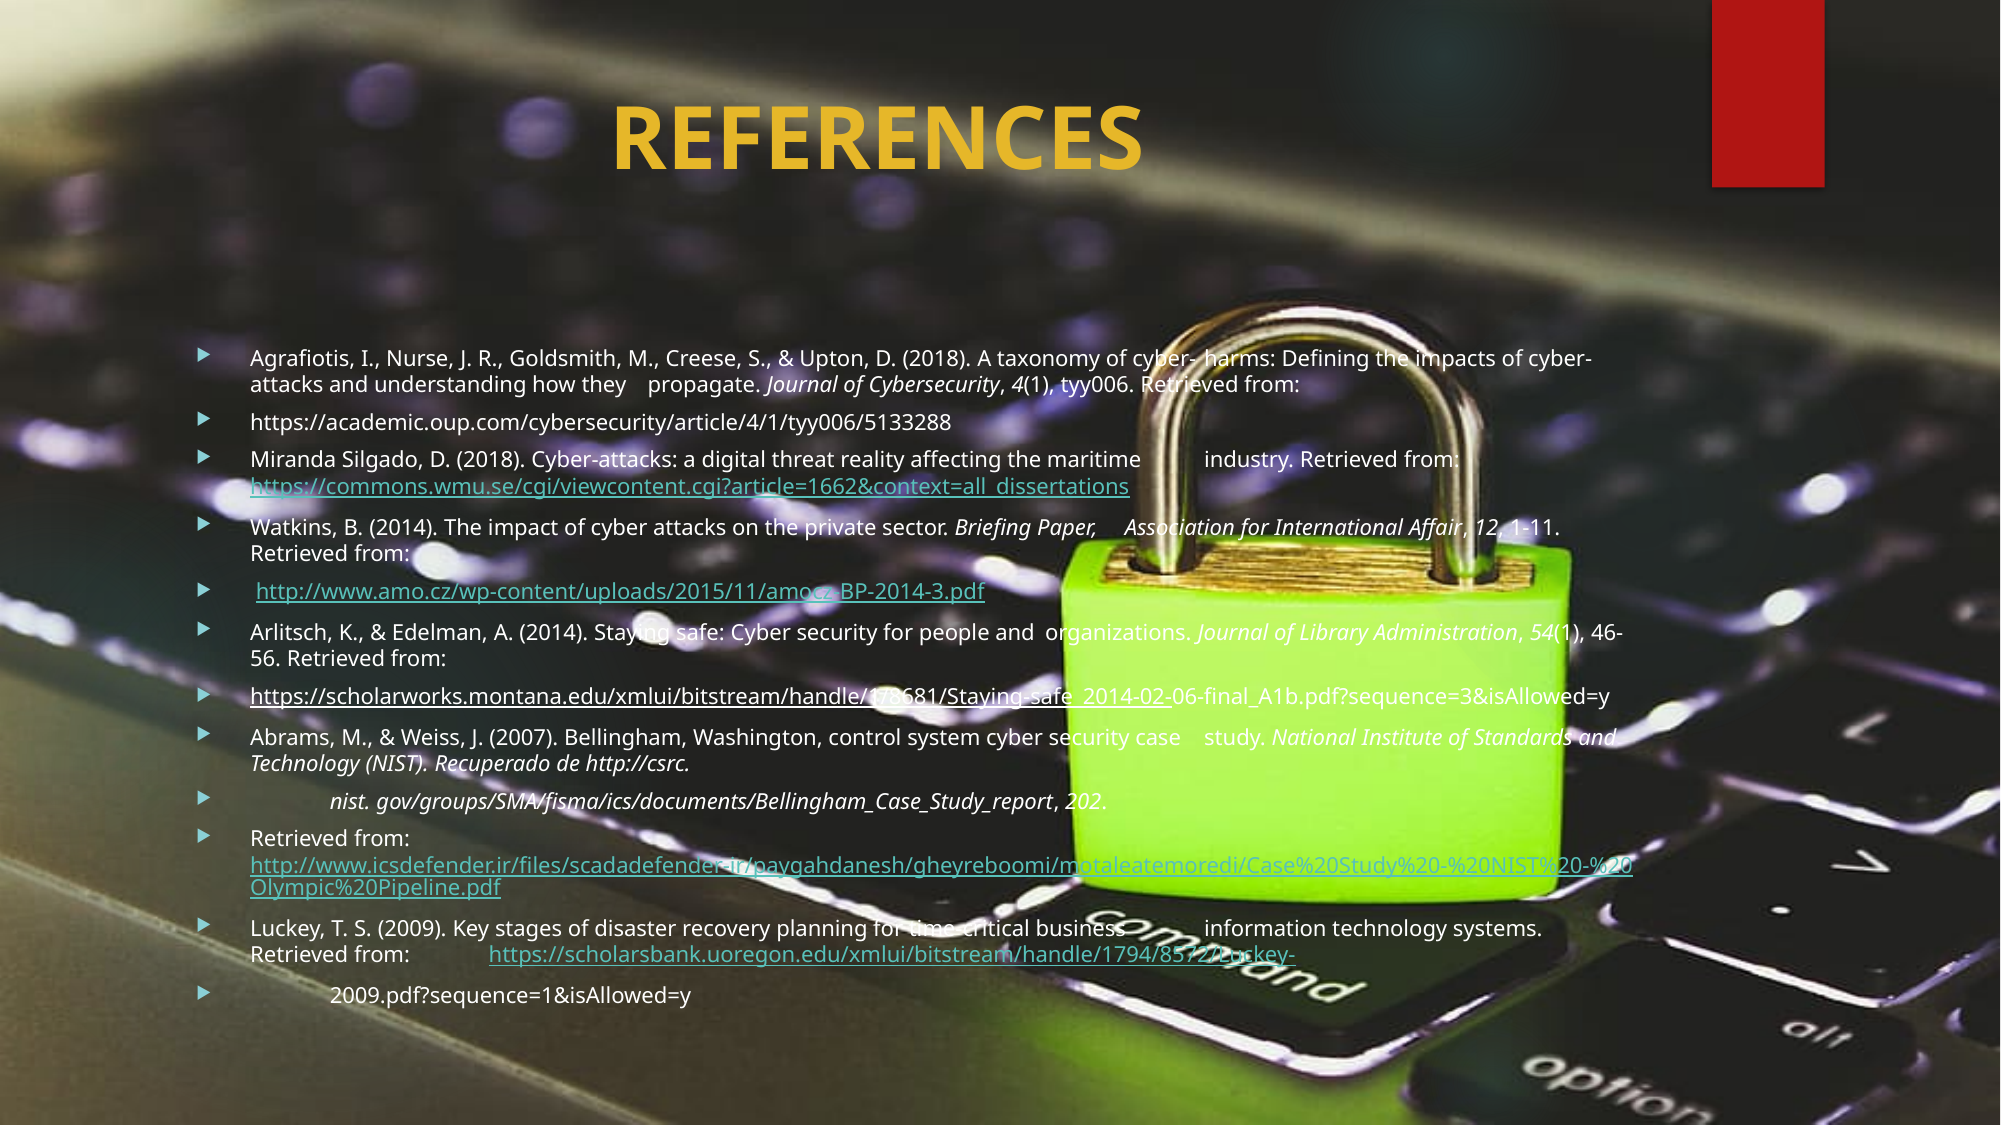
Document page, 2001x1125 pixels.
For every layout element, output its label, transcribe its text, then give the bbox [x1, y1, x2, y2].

picture [0, 0, 2001, 1125]
list Agrafiotis, I., Nurse, J. R., Goldsmith, M., Creese, S., & Upton, D. (2018). A taxonomy of cyber- harms: Defining the impacts of cyber-attacks and understanding how they propagate. Journal of Cybersecurity, 4(1), tyy006. Retrieved from: https://academic.oup.com/cybersecurity/article/4/1/tyy006/5133288 Miranda Silgado, D. (2018). Cyber-attacks: a digital threat reality affecting the maritime industry. Retrieved from: https://commons.wmu.se/cgi/viewcontent.cgi?article=1662&context=all_dissertations Watkins, B. (2014). The impact of cyber attacks on the private sector. Briefing Paper, Association for International Affair, 12, 1-11. Retrieved from: http://www.amo.cz/wp-content/uploads/2015/11/amocz-BP-2014-3.pdf Arlitsch, K., & Edelman, A. (2014). Staying safe: Cyber security for people and organizations. Journal of Library Administration, 54(1), 46-56. Retrieved from: https://scholarworks.montana.edu/xmlui/bitstream/handle/1/8681/Staying-safe_2014-02-06-final_A1b.pdf?sequence=3&isAllowed=y Abrams, M., & Weiss, J. (2007). Bellingham, Washington, control system cyber security case study. National Institute of Standards and Technology (NIST). Recuperado de http://csrc. nist. gov/groups/SMA/fisma/ics/documents/Bellingham_Case_Study_report, 202. Retrieved from: http://www.icsdefender.ir/files/scadadefender-ir/paygahdanesh/gheyreboomi/motaleatemoredi/Case%20Study%20-%20NIST%20-%20Olympic%20Pipeline.pdf Luckey, T. S. (2009). Key stages of disaster recovery planning for time-critical business information technology systems. Retrieved from: https://scholarsbank.uoregon.edu/xmlui/bitstream/handle/1794/8572/Luckey- 2009.pdf?sequence=1&isAllowed=y [181, 336, 1649, 1025]
title REFERENCES [106, 74, 1649, 304]
